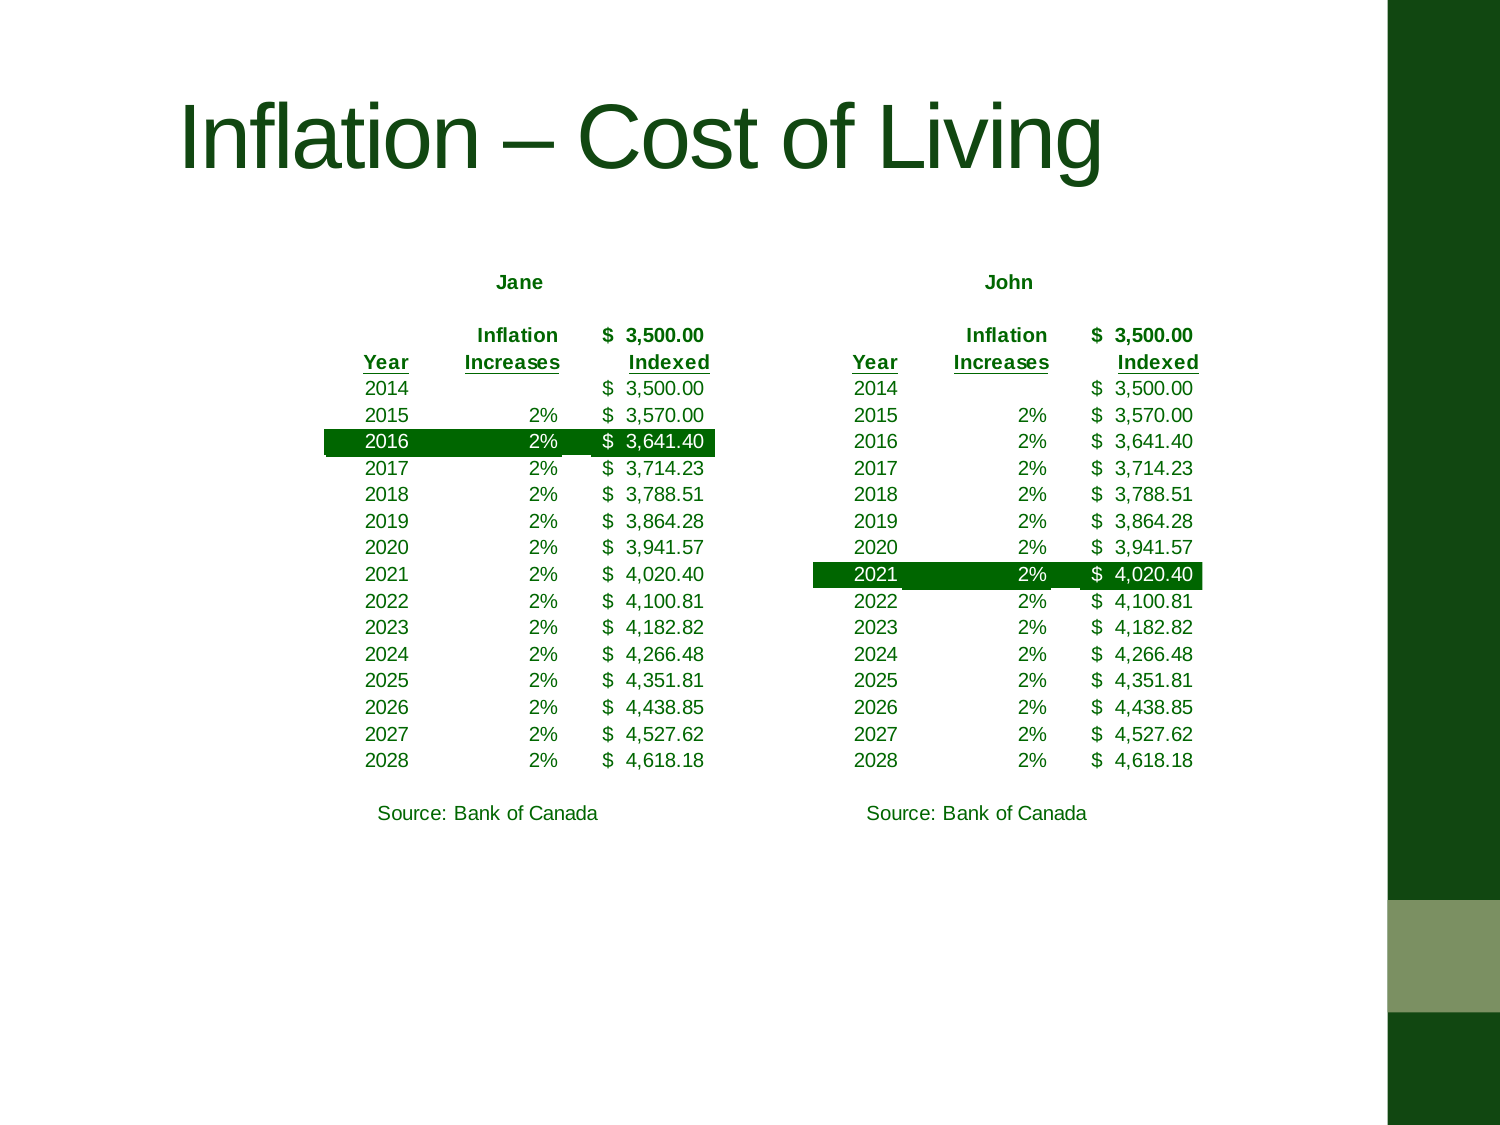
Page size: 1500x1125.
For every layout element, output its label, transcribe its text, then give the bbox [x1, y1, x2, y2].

title Inflation – Cost of Living [162, 89, 1400, 175]
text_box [295, 268, 1205, 856]
